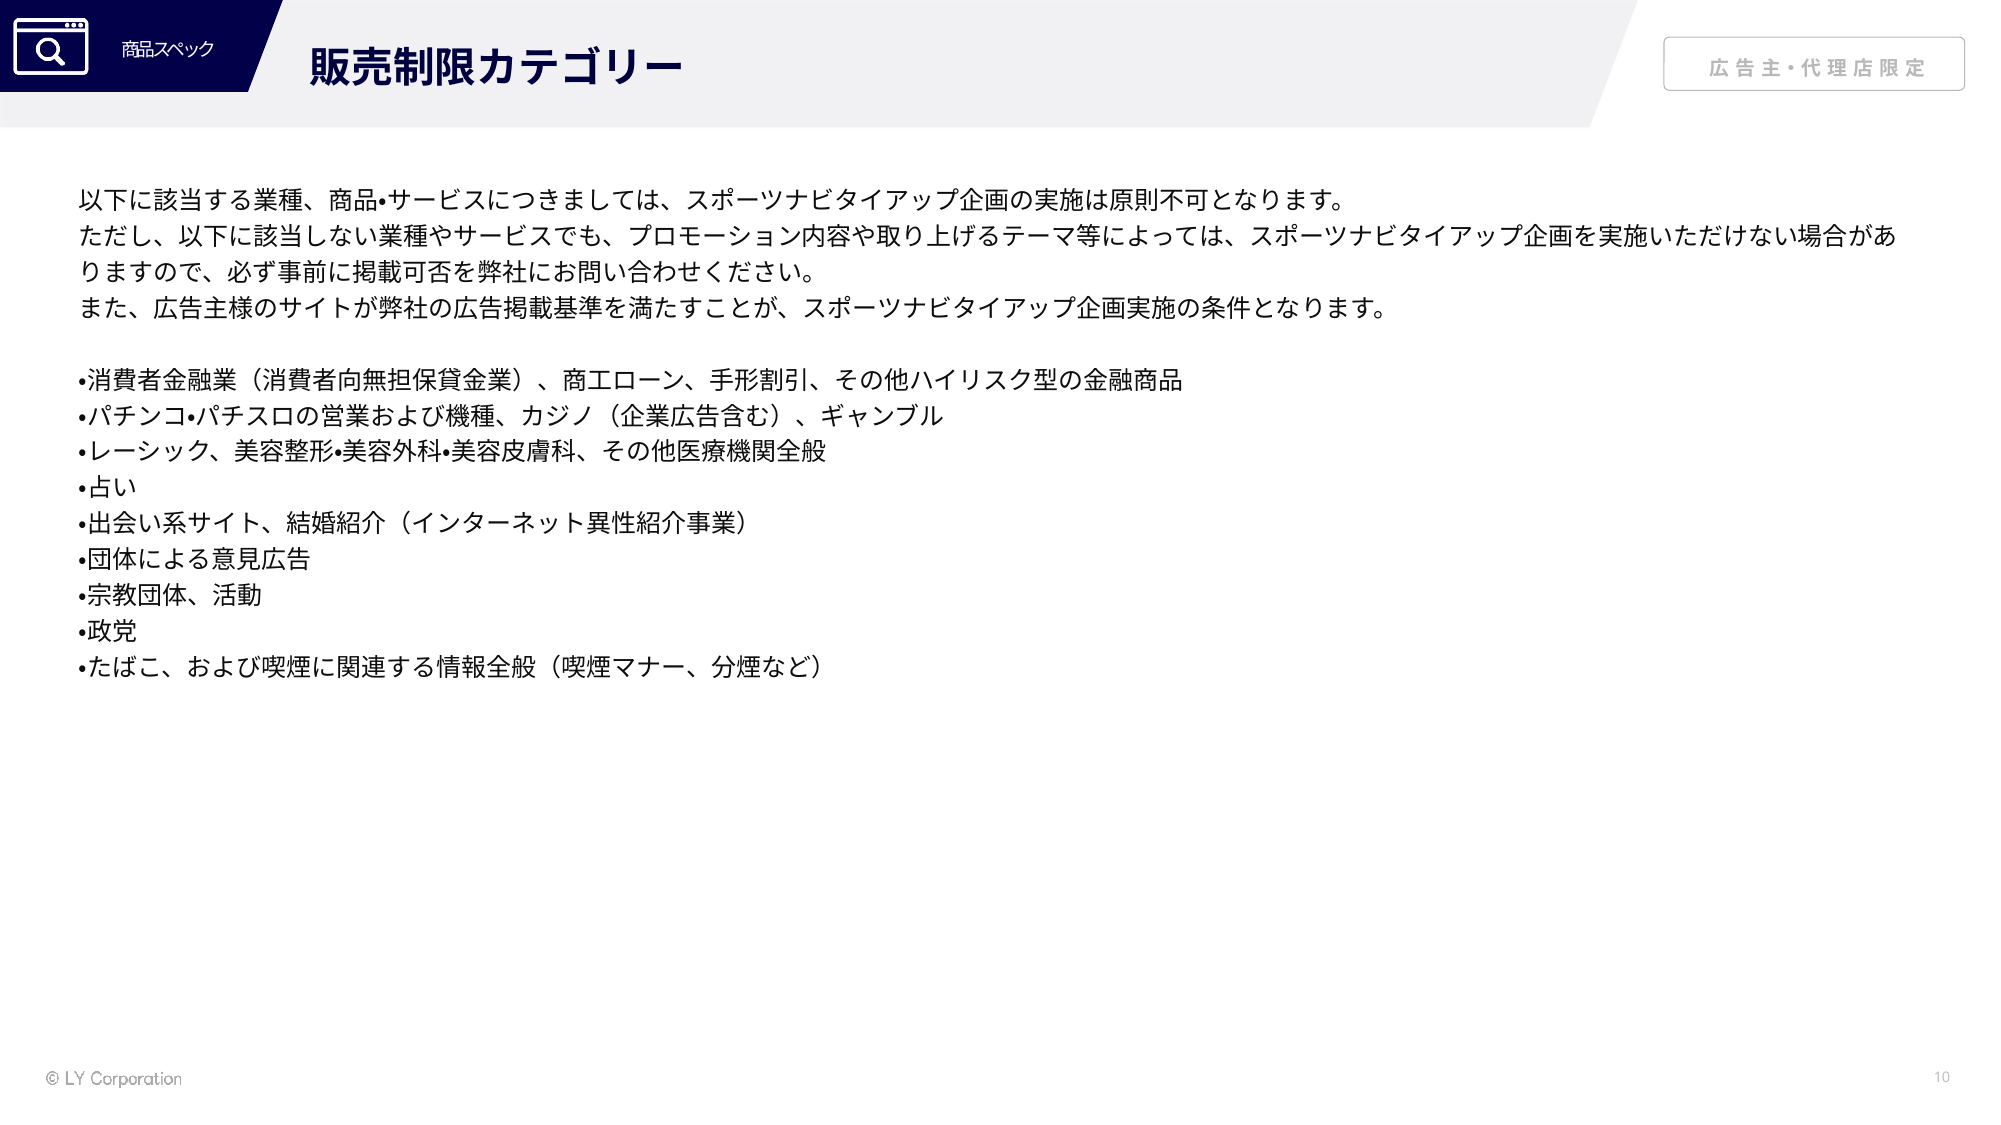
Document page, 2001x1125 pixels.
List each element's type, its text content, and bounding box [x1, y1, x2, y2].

text_box 以下に該当する業種、商品・サービスにつきましては、スポーツナビタイアップ企画の実施は原則不可となります。 ただし、以下に該当しない業種やサービスでも、プロモーション内容や取り上げるテーマ等によっては、スポーツナビタイアップ企画を実施いただけない場合がありますので、必ず事前に掲載可否を弊社にお問い合わせください。 また、広告主様のサイトが弊社の広告掲載基準を満たすことが、スポーツナビタイアップ企画実施の条件となります。 ・消費者金融業（消費者向無担保貸金業）、商工ローン、手形割引、その他ハイリスク型の金融商品 ・パチンコ・パチスロの営業および機種、カジノ（企業広告含む）、ギャンブル ・レーシック、美容整形・美容外科・美容皮膚科、その他医療機関全般 ・占い ・出会い系サイト、結婚紹介（インターネット異性紹介事業） ・団体による意見広告 ・宗教団体、活動 ・政党 ・たばこ、および喫煙に関連する情報全般（喫煙マナー、分煙など） [78, 178, 1922, 682]
picture [46, 1071, 181, 1088]
list 販売制限カテゴリー [309, 41, 1645, 97]
picture [9, 5, 92, 87]
list 商品スペック [97, 13, 240, 81]
